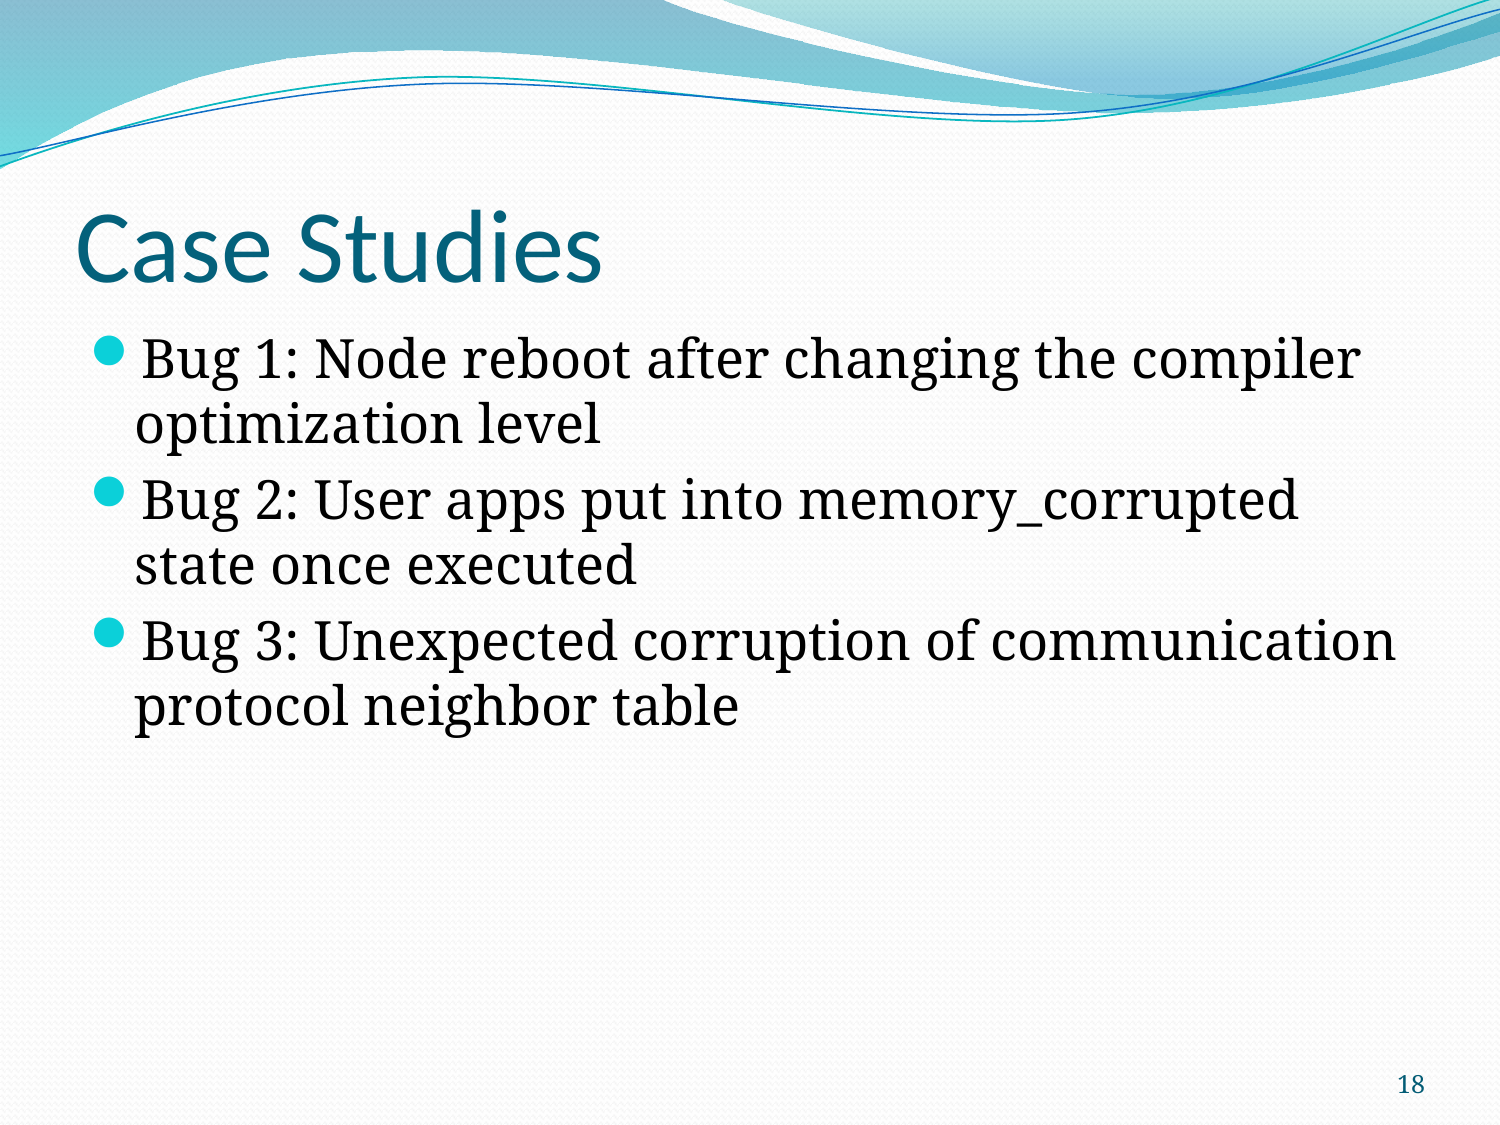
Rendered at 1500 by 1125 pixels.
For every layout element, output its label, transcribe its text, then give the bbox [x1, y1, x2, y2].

slide_number 18 [1299, 1042, 1425, 1103]
title Case Studies [75, 115, 1425, 303]
list Bug 1: Node reboot after changing the compiler optimization level Bug 2: User apps put into memory_corrupted state once executed Bug 3: Unexpected corruption of communication protocol neighbor table [75, 317, 1425, 1038]
